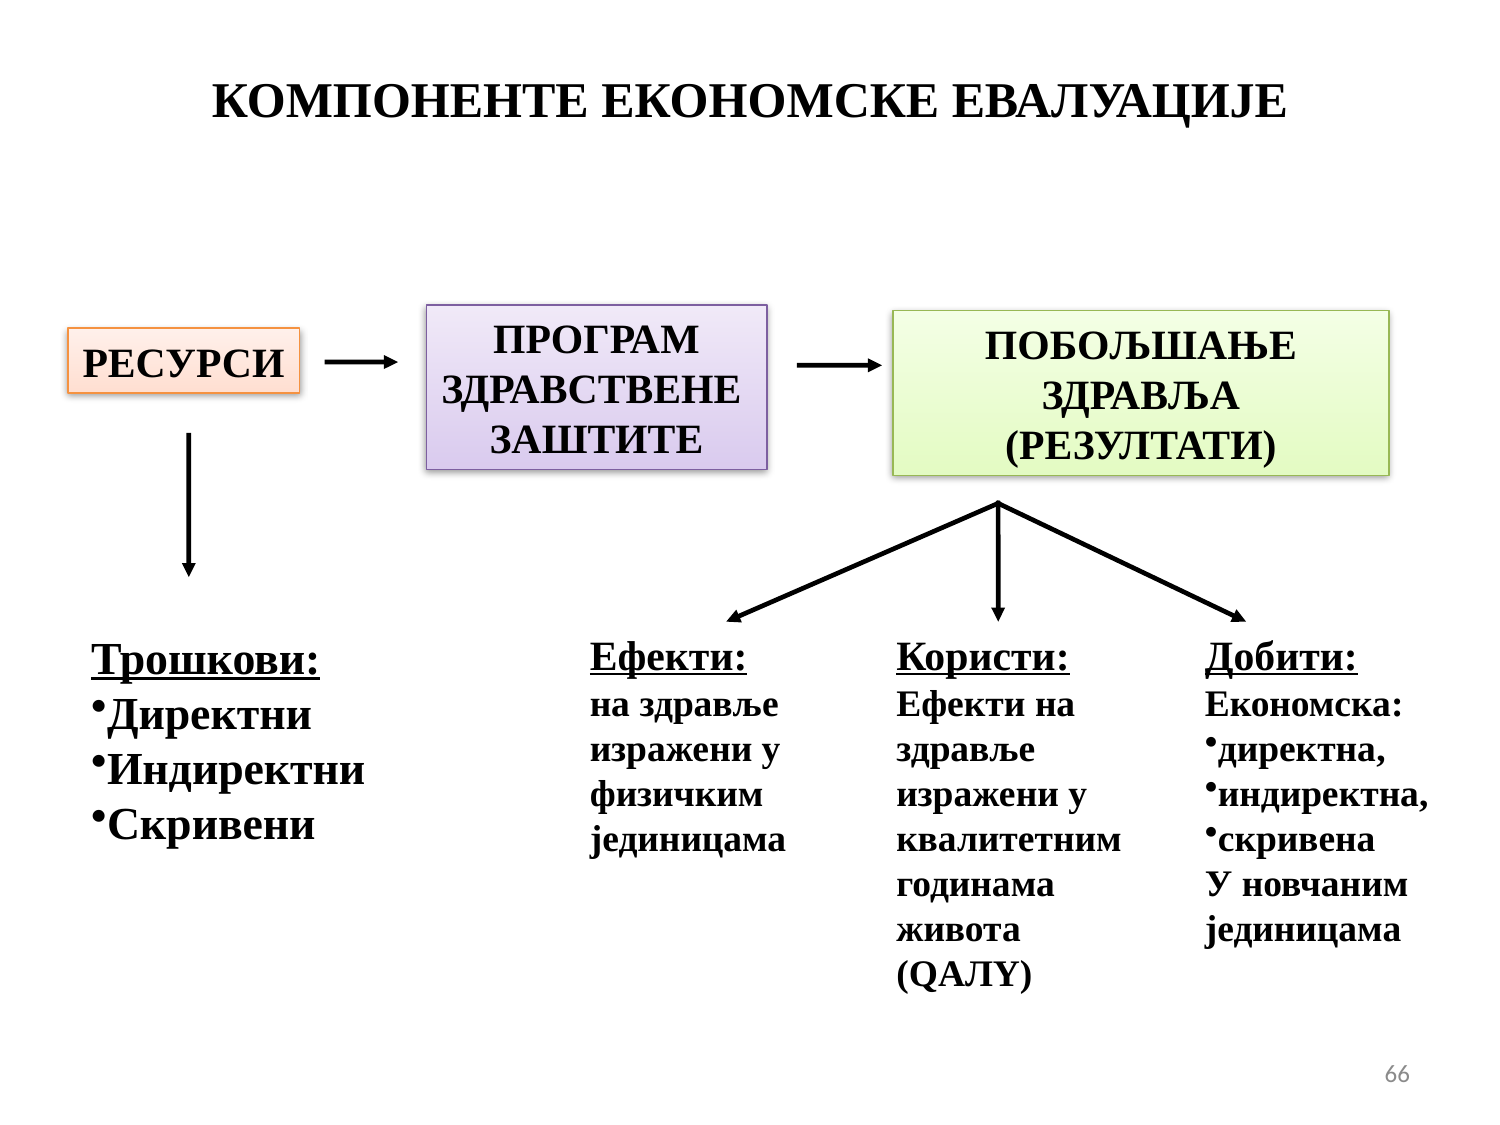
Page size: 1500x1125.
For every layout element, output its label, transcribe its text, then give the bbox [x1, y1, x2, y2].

text_box Трошкови: Директни Индиректни Скривени [76, 621, 398, 857]
text_box [799, 359, 882, 372]
text_box [992, 504, 1005, 622]
text_box ПРОГРАМ ЗДРАВСТВЕНЕ ЗАШТИТЕ [426, 304, 768, 470]
text_box [182, 435, 196, 578]
text_box [327, 355, 398, 369]
text_box [726, 503, 999, 623]
text_box [999, 503, 1247, 622]
title КОМПОНЕНТЕ ЕКОНОМСКЕ ЕВАЛУАЦИЈЕ [75, 45, 1425, 150]
slide_number 66 [1074, 1042, 1425, 1103]
text_box Добити: Економска: директна, индиректна, скривена У новчаним јединицамa [1190, 621, 1444, 957]
text_box Користи: Ефекти на здравље изражени у квалитетним годинама живота (QАЛY) [881, 621, 1137, 1002]
text_box РЕСУРСИ [67, 327, 300, 394]
text_box Ефекти: на здравље изражени у физичким јединицама [574, 621, 811, 867]
text_box ПОБОЉШАЊЕ ЗДРАВЉА (РЕЗУЛТАТИ) [892, 310, 1390, 476]
